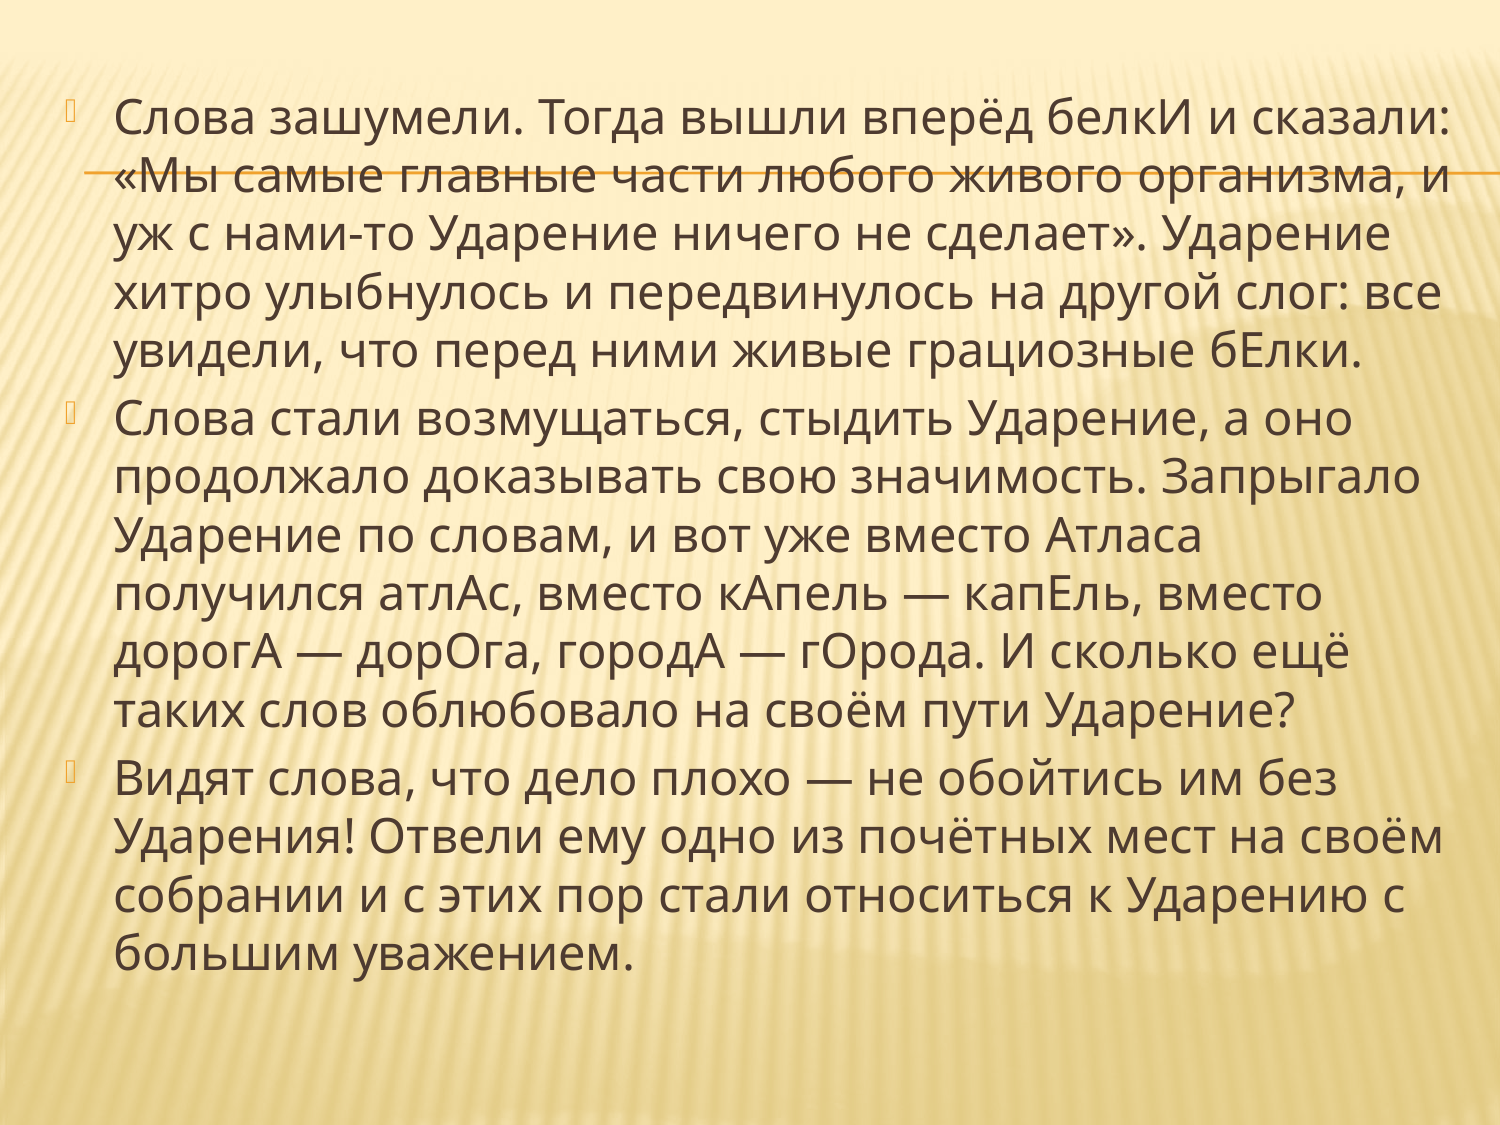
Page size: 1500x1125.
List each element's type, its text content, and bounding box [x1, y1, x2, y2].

list Слова зашумели. Тогда вышли вперёд белкИ и сказали: «Мы самые главные части любого живого организма, и уж с нами-то Ударение ничего не сделает». Ударение хитро улыбнулось и передвинулось на другой слог: все увидели, что перед ними живые грациозные бЕлки. Слова стали возмущаться, стыдить Ударение, а оно продолжало доказывать свою значимость. Запрыгало Ударение по словам, и вот уже вместо Атласа получился атлАс, вместо кАпель — капЕль, вместо дорогА — дорОга, городА — гОрода. И сколько ещё таких слов облюбовало на своём пути Ударение? Видят слова, что дело плохо — не обойтись им без Ударения! Отвели ему одно из почётных мест на своём собрании и с этих пор стали относиться к Ударению с большим уважением. [50, 78, 1475, 1071]
